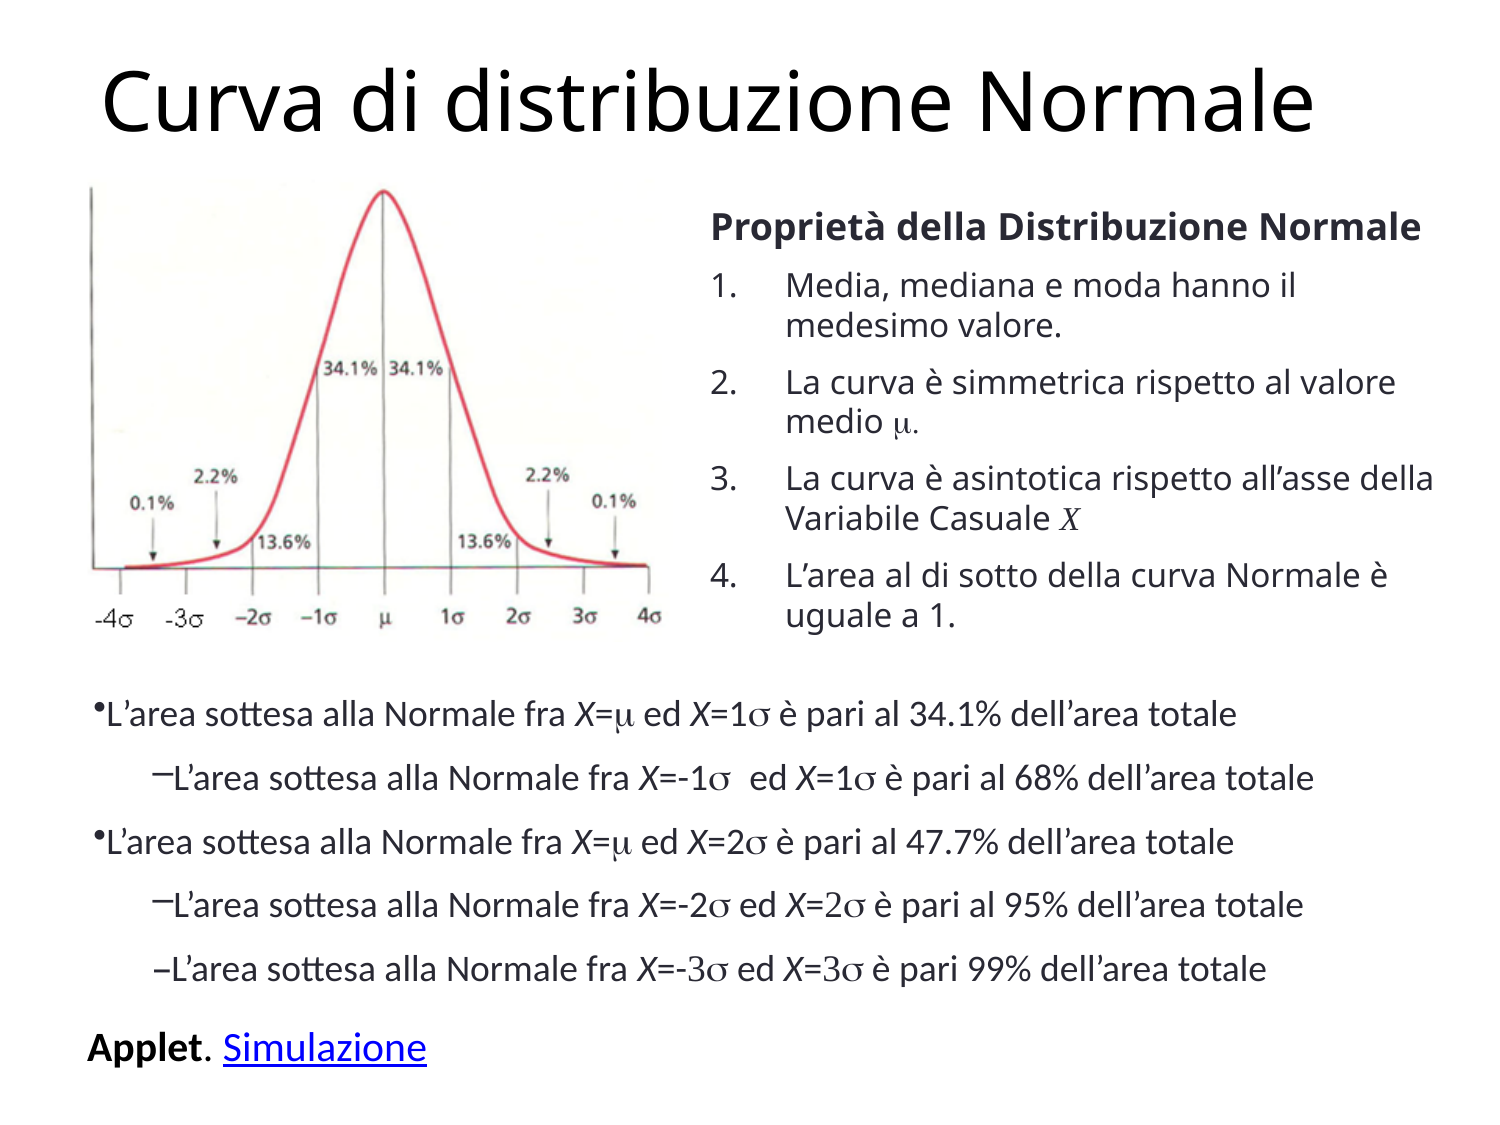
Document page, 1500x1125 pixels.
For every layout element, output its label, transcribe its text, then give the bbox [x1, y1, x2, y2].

text_box Applet. Simulazione [72, 1012, 1319, 1077]
text_box Proprietà della Distribuzione Normale Media, mediana e moda hanno il medesimo valore. La curva è simmetrica rispetto al valore medio m. La curva è asintotica rispetto all’asse della Variabile Casuale X L’area al di sotto della curva Normale è uguale a 1. [695, 195, 1462, 641]
text_box L’area sottesa alla Normale fra X=m ed X=1s è pari al 34.1% dell’area totale L’area sottesa alla Normale fra X=-1s ed X=1s è pari al 68% dell’area totale L’area sottesa alla Normale fra X=m ed X=2s è pari al 47.7% dell’area totale L’area sottesa alla Normale fra X=-2s ed X=2s è pari al 95% dell’area totale L’area sottesa alla Normale fra X=-3s ed X=3s è pari 99% dell’area totale [49, 681, 1462, 997]
picture [84, 177, 676, 642]
title Curva di distribuzione Normale [44, 26, 1374, 171]
